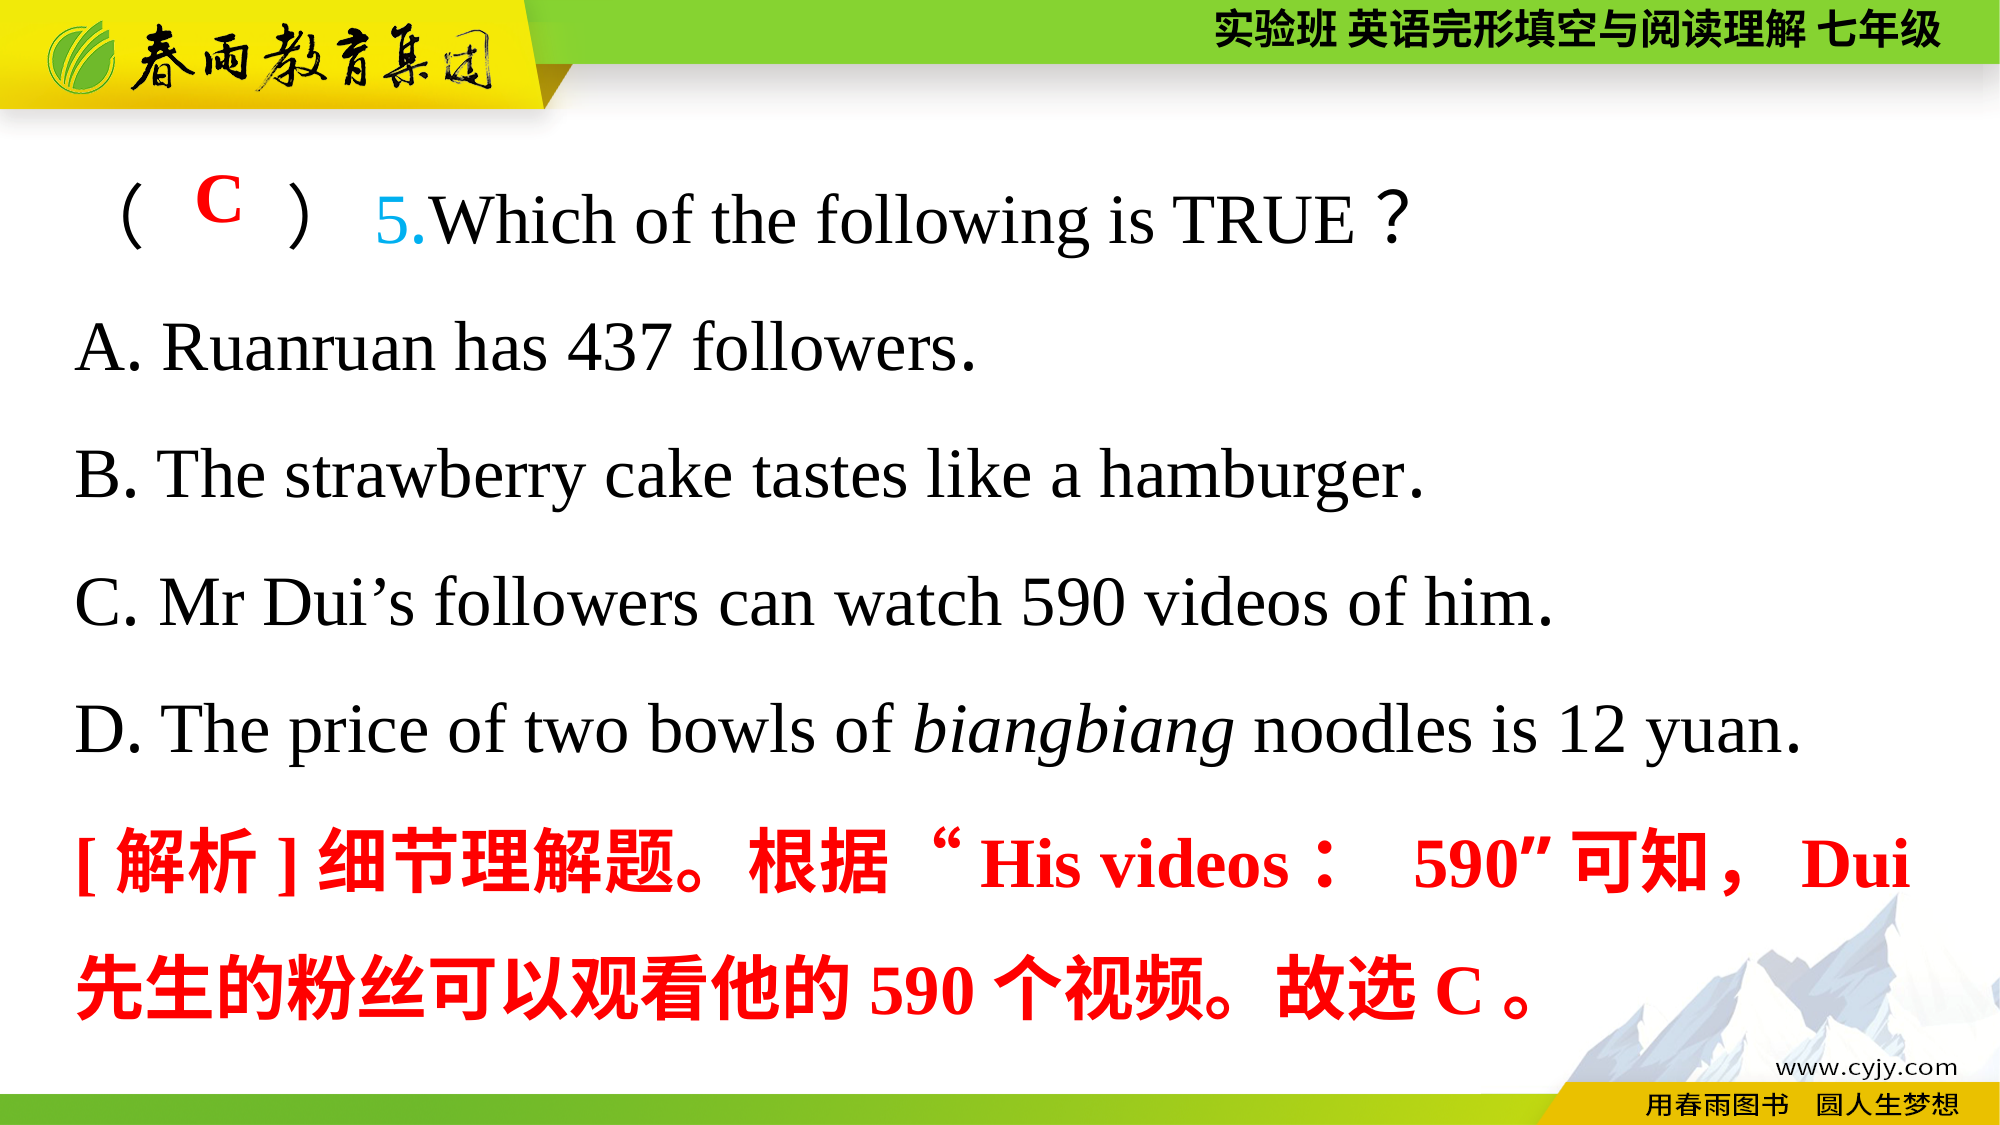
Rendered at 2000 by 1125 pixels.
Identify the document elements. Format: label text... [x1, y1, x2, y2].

text_box [解析]细节理解题。根据“His videos： 590”可知，Dui先生的粉丝可以观看他的590个视频。故选C。 [59, 766, 1944, 1037]
text_box C [179, 144, 261, 245]
picture [0, 0, 2000, 1125]
list （ ）5.Which of the following is TRUE？ A. Ruanruan has 437 followers. B. The strawberry cake tastes like a hamburger. C. Mr Dui’s followers can watch 590 videos of him. D. The price of two bowls of biangbiang noodles is 12 yuan. [59, 122, 1944, 765]
